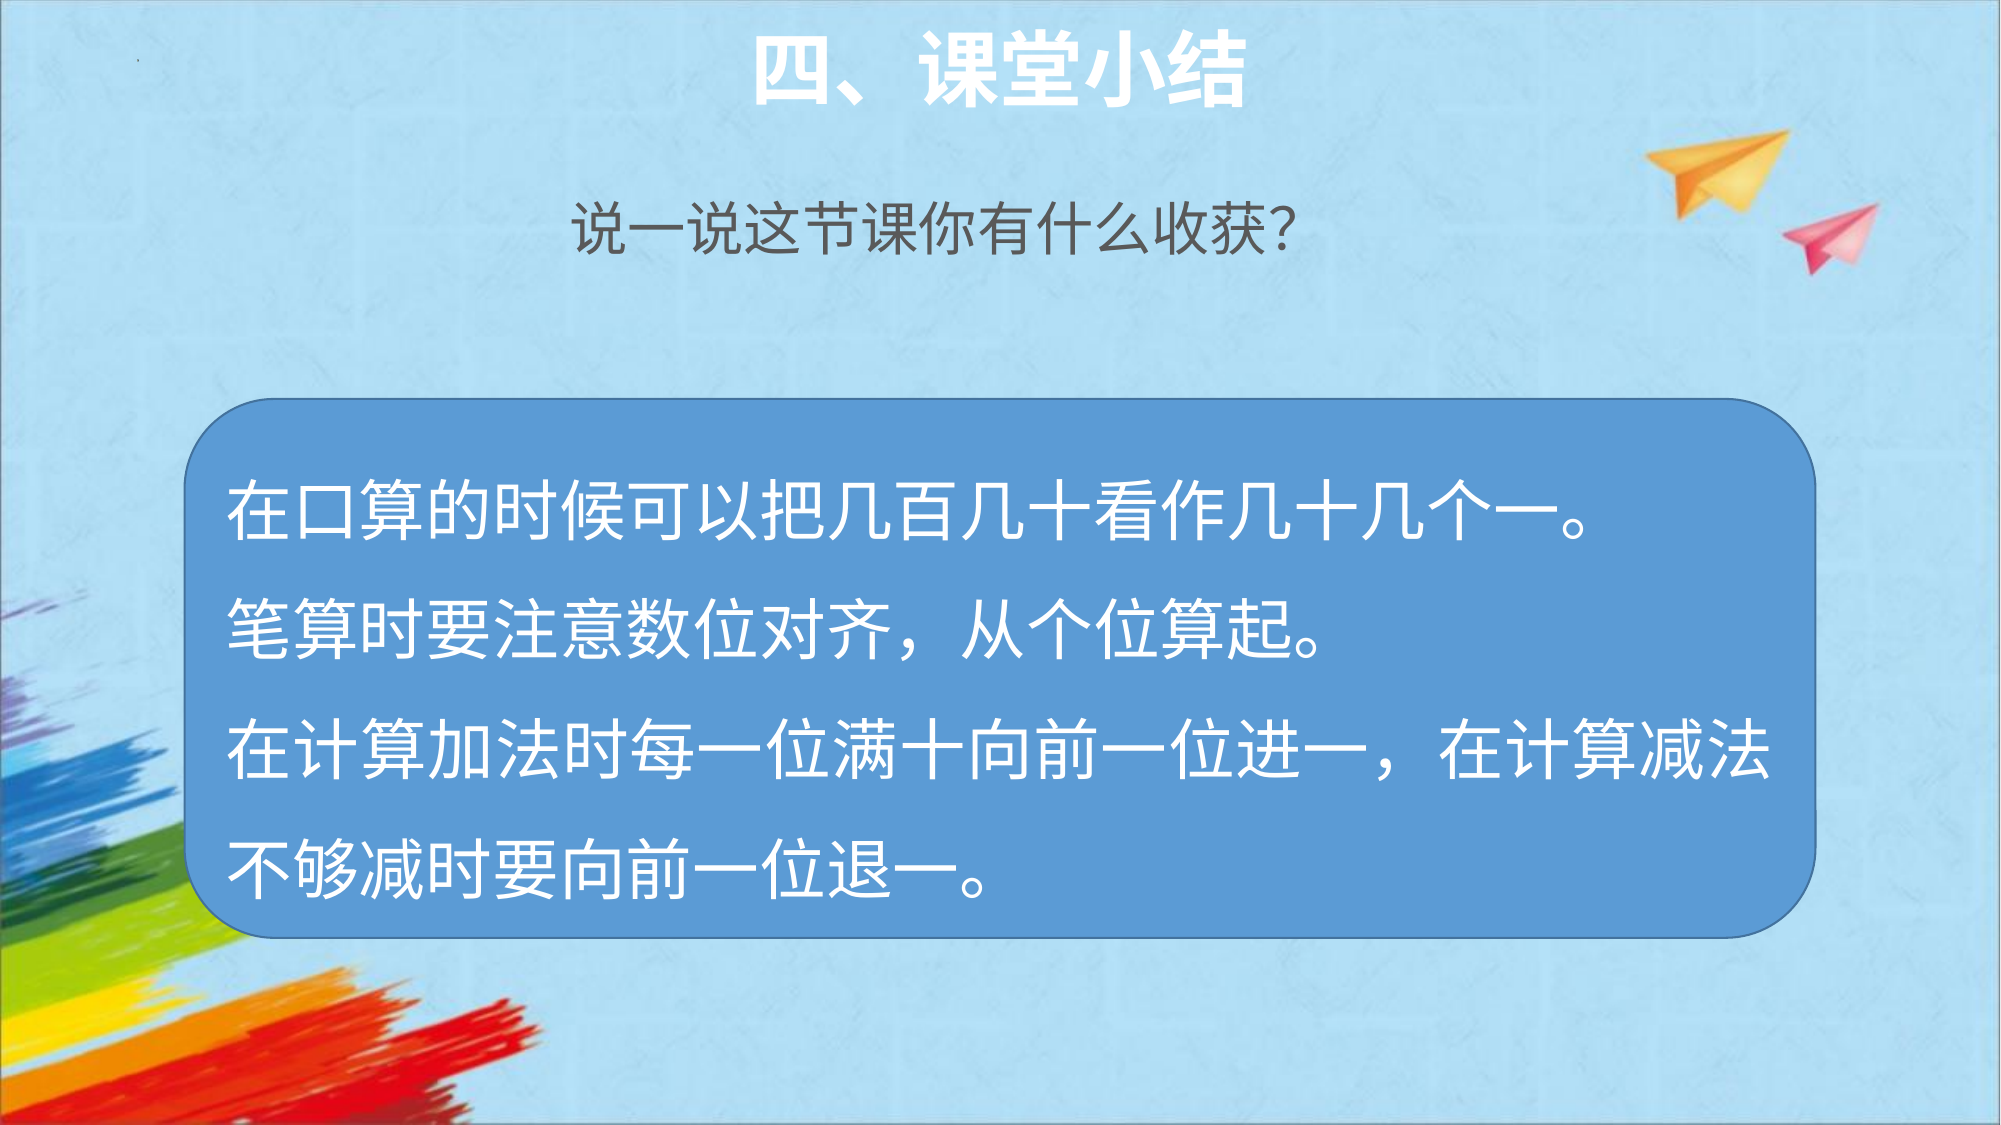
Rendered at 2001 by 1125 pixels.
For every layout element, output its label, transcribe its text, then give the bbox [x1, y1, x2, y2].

text_box 在口算的时候可以把几百几十看作几十几个一。 笔算时要注意数位对齐，从个位算起。 在计算加法时每一位满十向前一位进一，在计算减法不够减时要向前一位退一。 [183, 397, 1817, 939]
title 四、课堂小结 [137, 0, 1863, 135]
picture [0, 0, 2001, 1125]
list 说一说这节课你有什么收获？ [137, 184, 1863, 1014]
